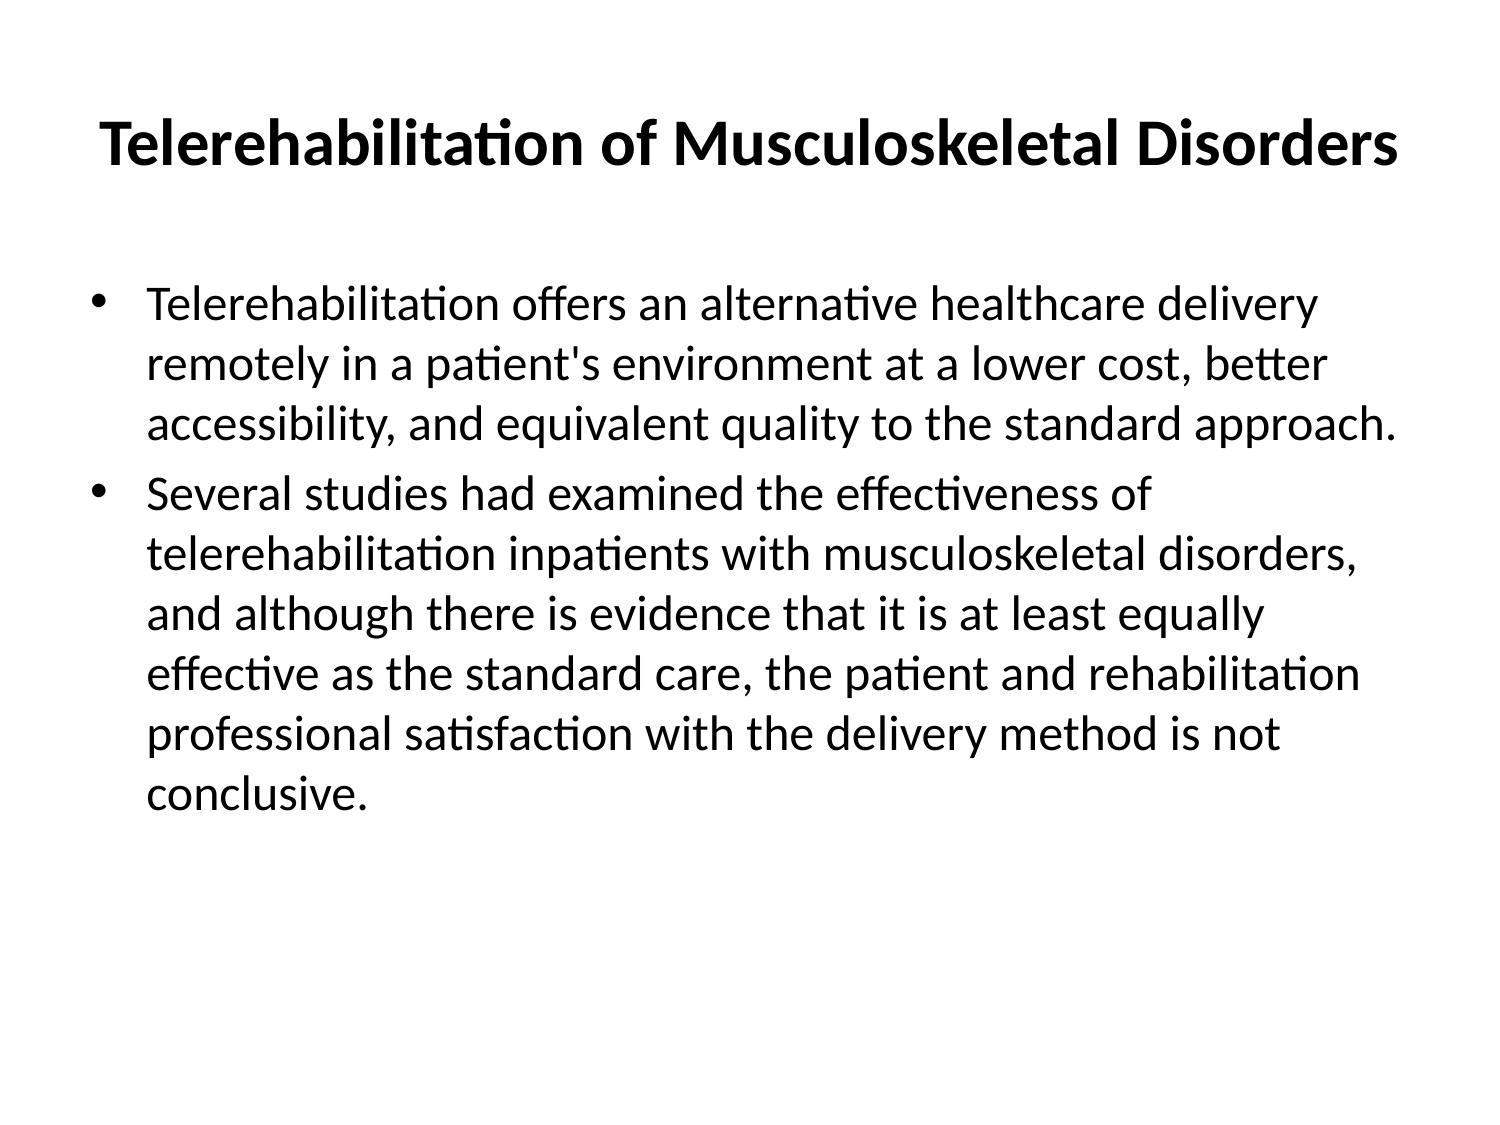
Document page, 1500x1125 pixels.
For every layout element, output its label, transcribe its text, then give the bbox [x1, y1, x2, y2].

title Telerehabilitation of Musculoskeletal Disorders [75, 45, 1425, 233]
list Telerehabilitation offers an alternative healthcare delivery remotely in a patient's environment at a lower cost, better accessibility, and equivalent quality to the standard approach. Several studies had examined the effectiveness of telerehabilitation inpatients with musculoskeletal disorders, and although there is evidence that it is at least equally effective as the standard care, the patient and rehabilitation professional satisfaction with the delivery method is not conclusive. [75, 262, 1425, 1005]
